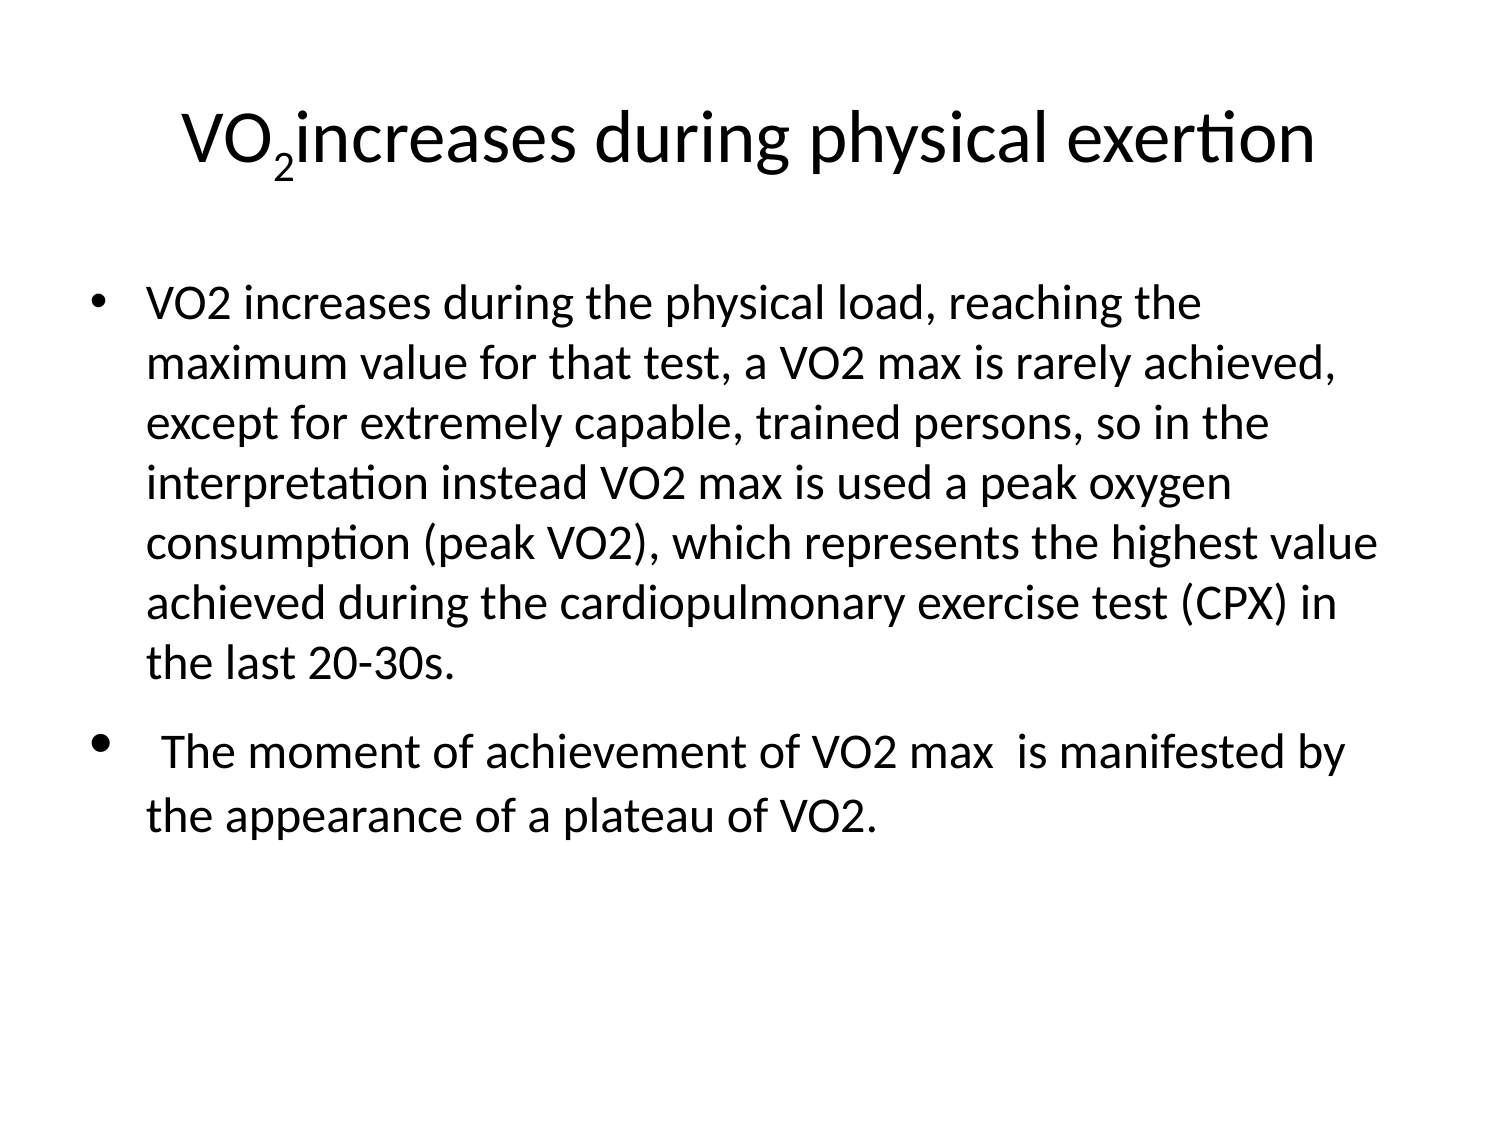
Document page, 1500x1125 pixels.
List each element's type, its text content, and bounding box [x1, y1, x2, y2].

text_box VO2 increases during the physical load, reaching the maximum value for that test, a VO2 max is rarely achieved, except for extremely capable, trained persons, so in the interpretation instead VO2 max is used a peak oxygen consumption (peak VO2), which represents the highest value achieved during the cardiopulmonary exercise test (CPX) in the last 20-30s. The moment of achievement of VO2 max is manifested by the appearance of a plateau of VO2. [74, 262, 1425, 1005]
text_box VO2increases during physical exertion [74, 45, 1425, 233]
